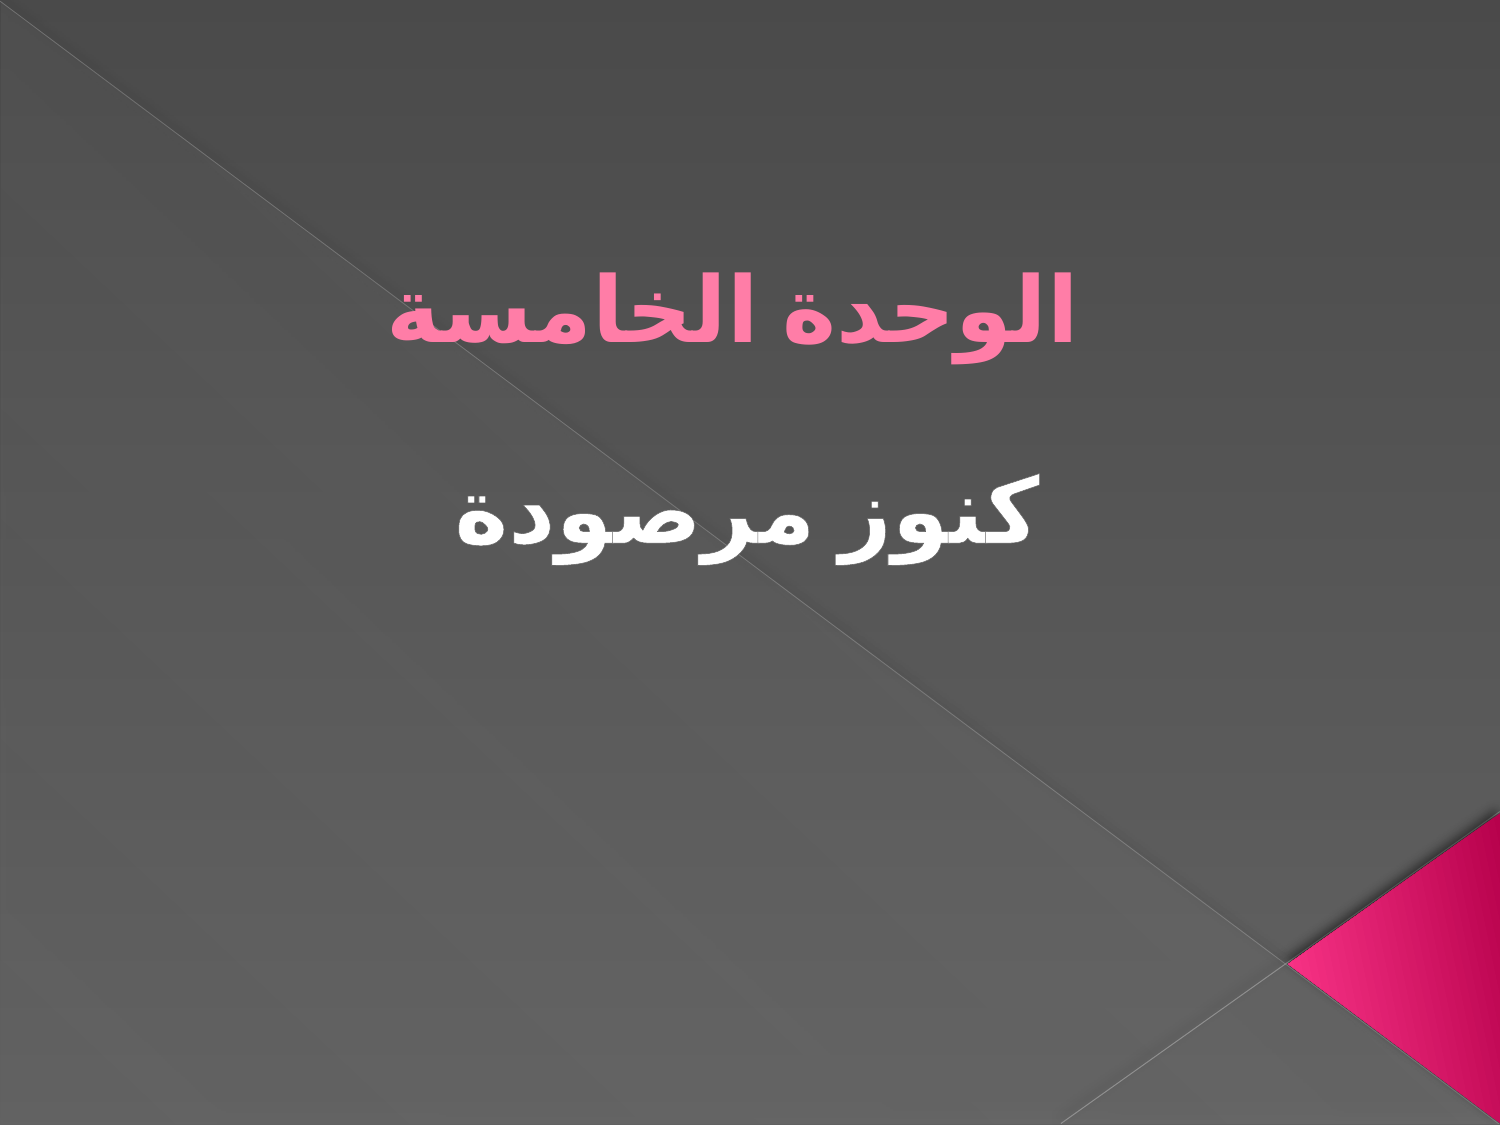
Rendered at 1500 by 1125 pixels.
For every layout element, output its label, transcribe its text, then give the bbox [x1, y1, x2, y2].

title الوحدة الخامسة [88, 127, 1412, 369]
subtitle كنوز مرصودة [88, 369, 1412, 657]
